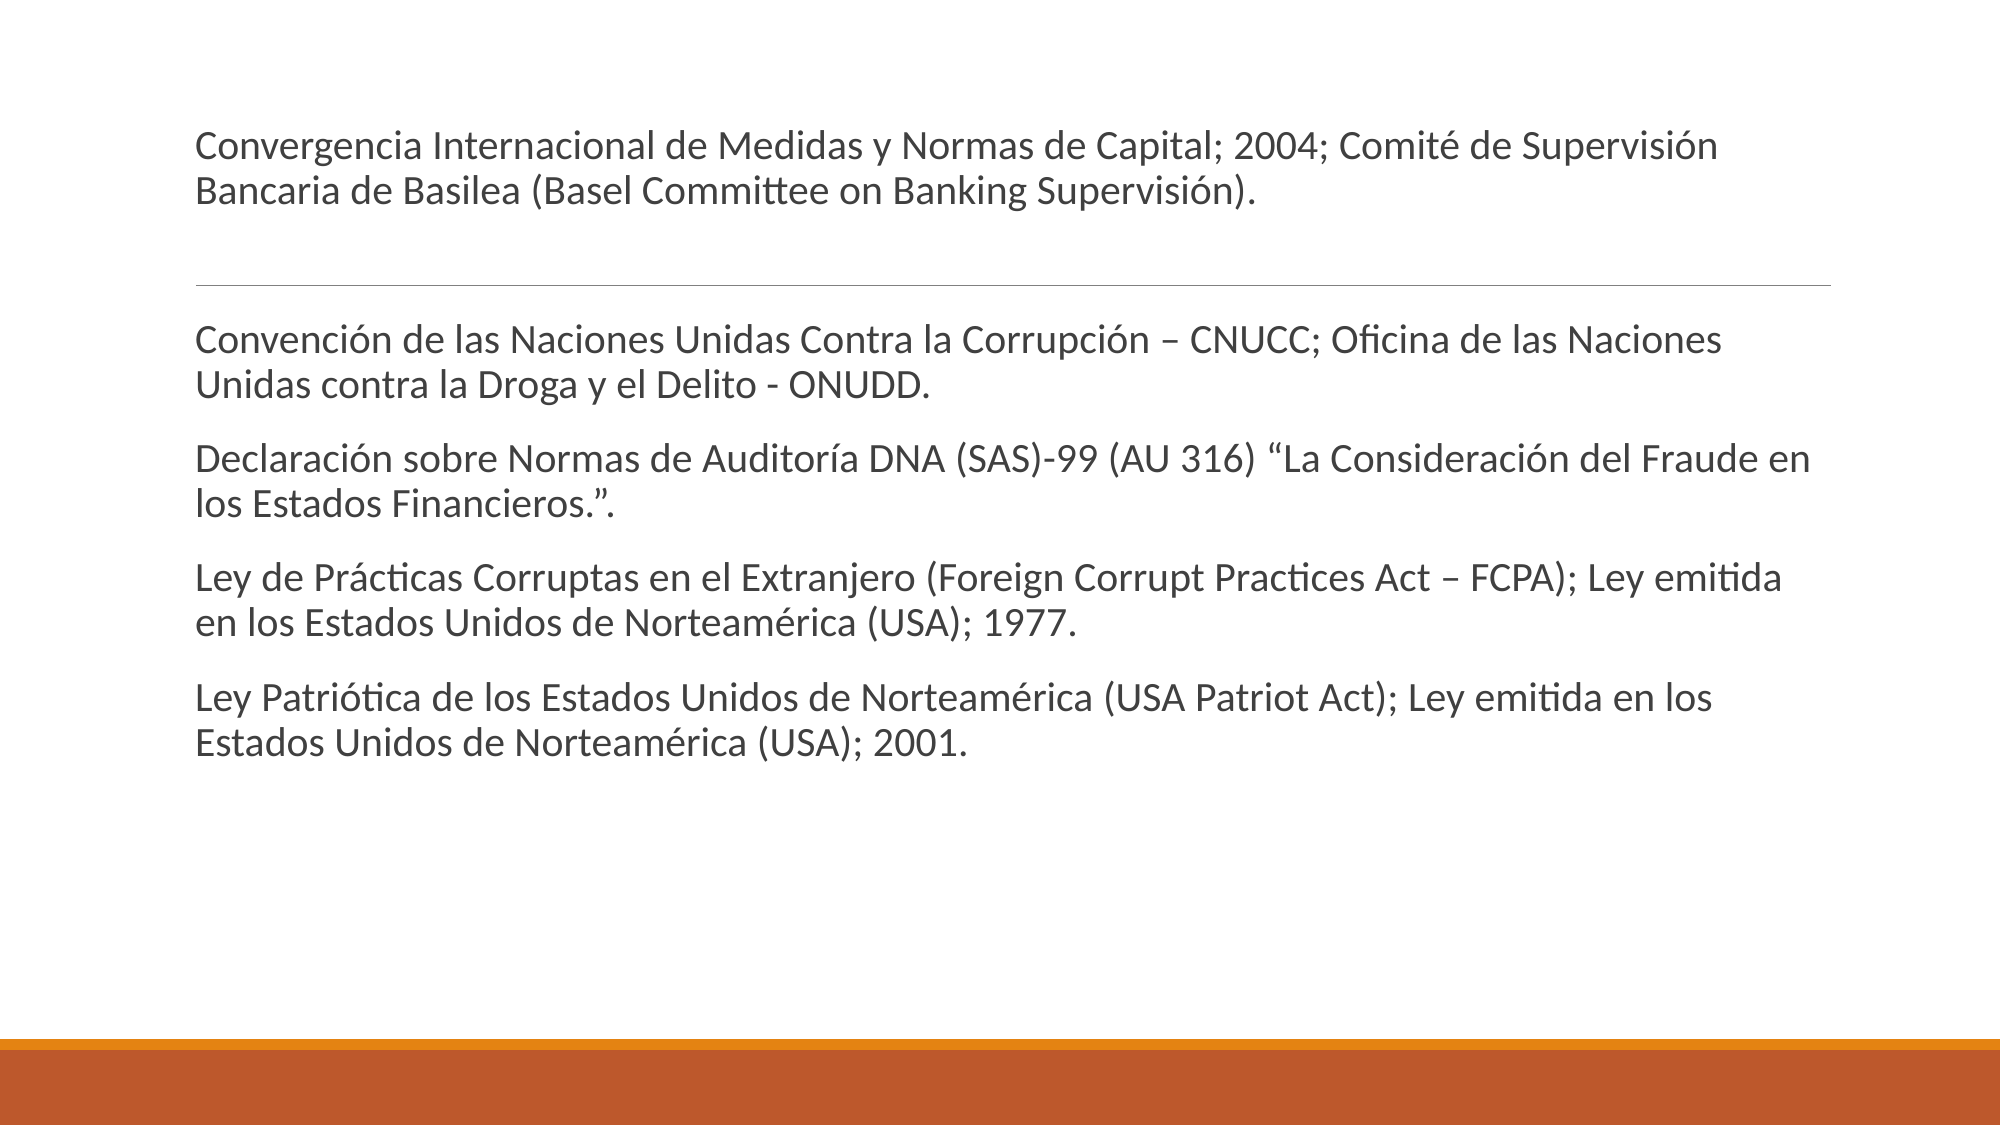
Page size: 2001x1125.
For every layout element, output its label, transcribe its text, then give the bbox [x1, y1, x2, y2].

list Convergencia Internacional de Medidas y Normas de Capital; 2004; Comité de Supervisión Bancaria de Basilea (Basel Committee on Banking Supervisión). Convención de las Naciones Unidas Contra la Corrupción – CNUCC; Oficina de las Naciones Unidas contra la Droga y el Delito - ONUDD. Declaración sobre Normas de Auditoría DNA (SAS)-99 (AU 316) “La Consideración del Fraude en los Estados Financieros.”. Ley de Prácticas Corruptas en el Extranjero (Foreign Corrupt Practices Act – FCPA); Ley emitida en los Estados Unidos de Norteamérica (USA); 1977. Ley Patriótica de los Estados Unidos de Norteamérica (USA Patriot Act); Ley emitida en los Estados Unidos de Norteamérica (USA); 2001. [180, 116, 1830, 963]
